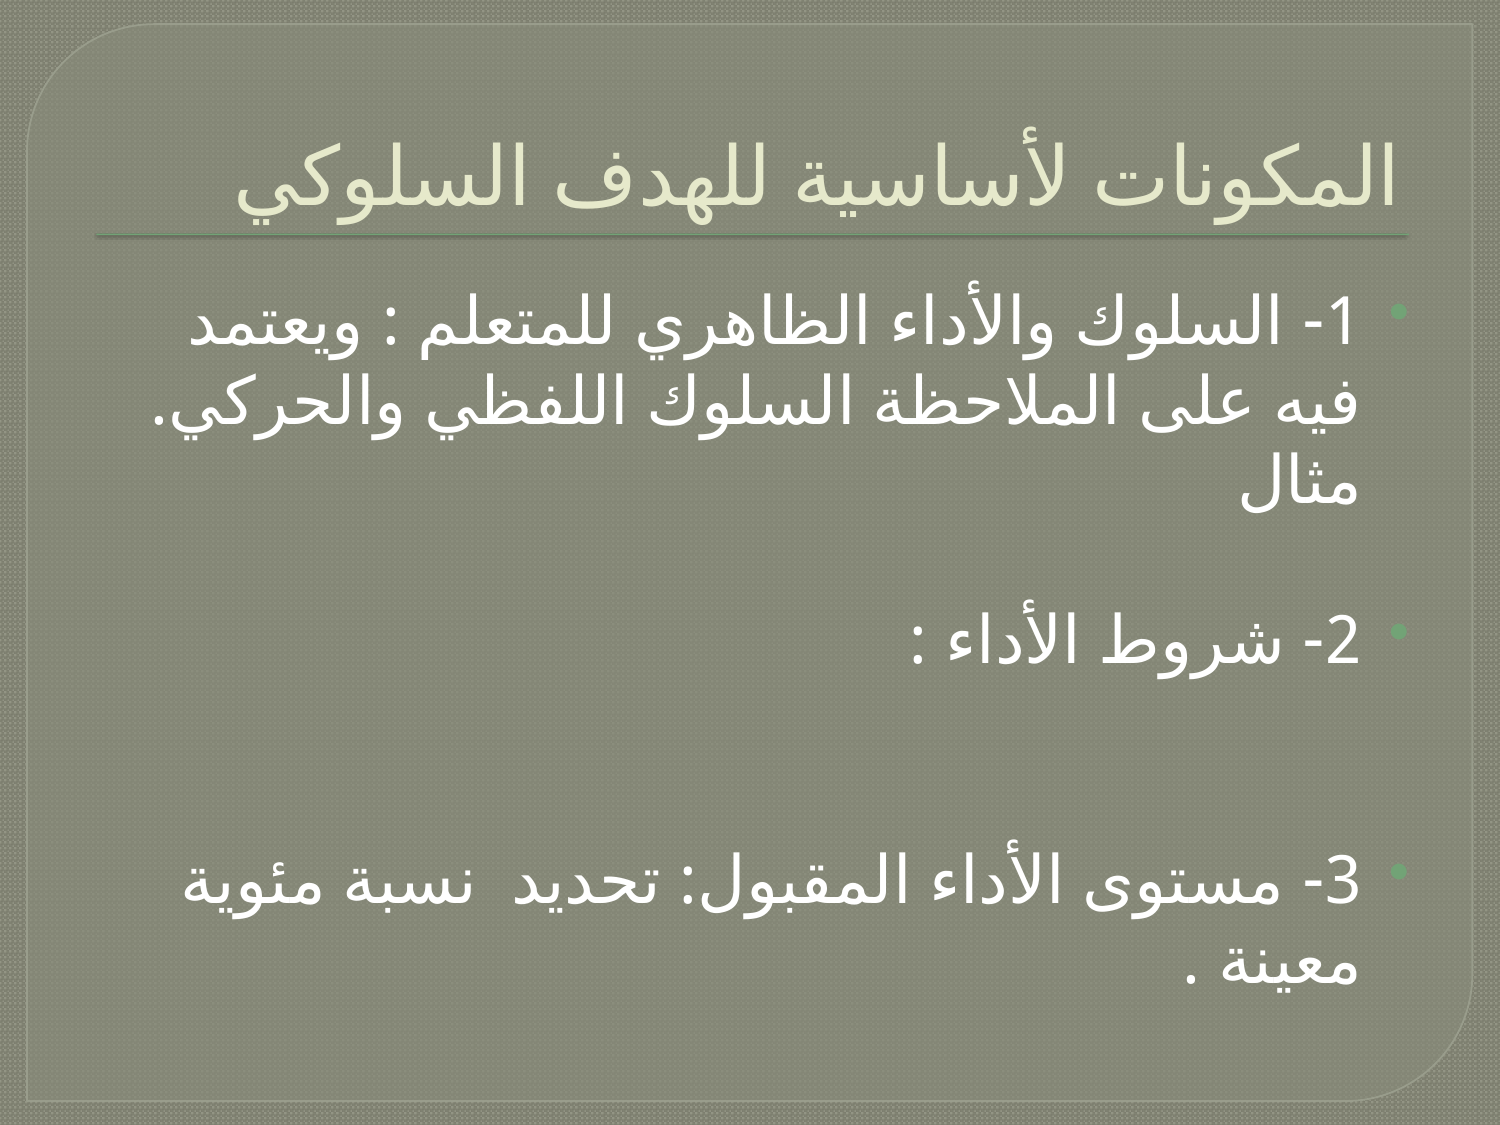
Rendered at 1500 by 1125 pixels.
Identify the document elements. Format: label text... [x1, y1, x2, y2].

list 1- السلوك والأداء الظاهري للمتعلم : ويعتمد فيه على الملاحظة السلوك اللفظي والحركي. مثال 2- شروط الأداء : 3- مستوى الأداء المقبول: تحديد نسبة مئوية معينة . [75, 270, 1425, 1013]
title المكونات لأساسية للهدف السلوكي [75, 41, 1425, 230]
